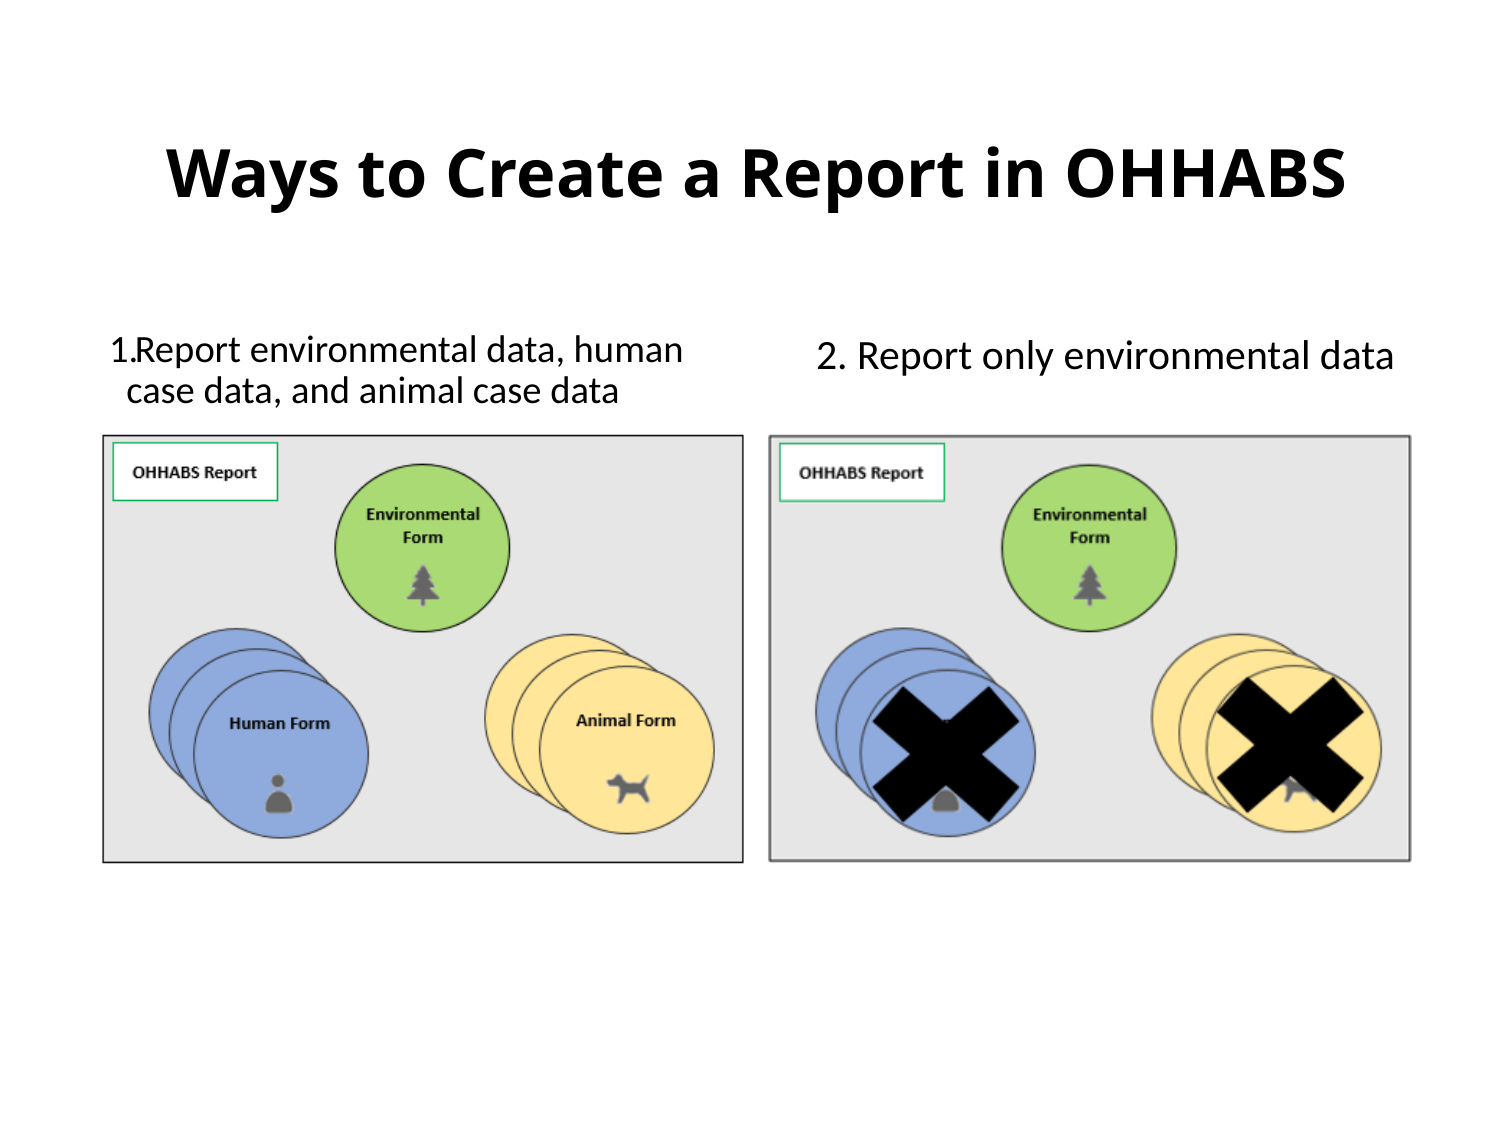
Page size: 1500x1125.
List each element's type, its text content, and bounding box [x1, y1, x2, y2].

list Report environmental data, human case data, and animal case data [94, 321, 732, 425]
picture [94, 425, 751, 872]
picture [756, 429, 1426, 875]
title Ways to Create a Report in OHHABS [109, 108, 1404, 244]
list 2. Report only environmental data [801, 325, 1439, 410]
